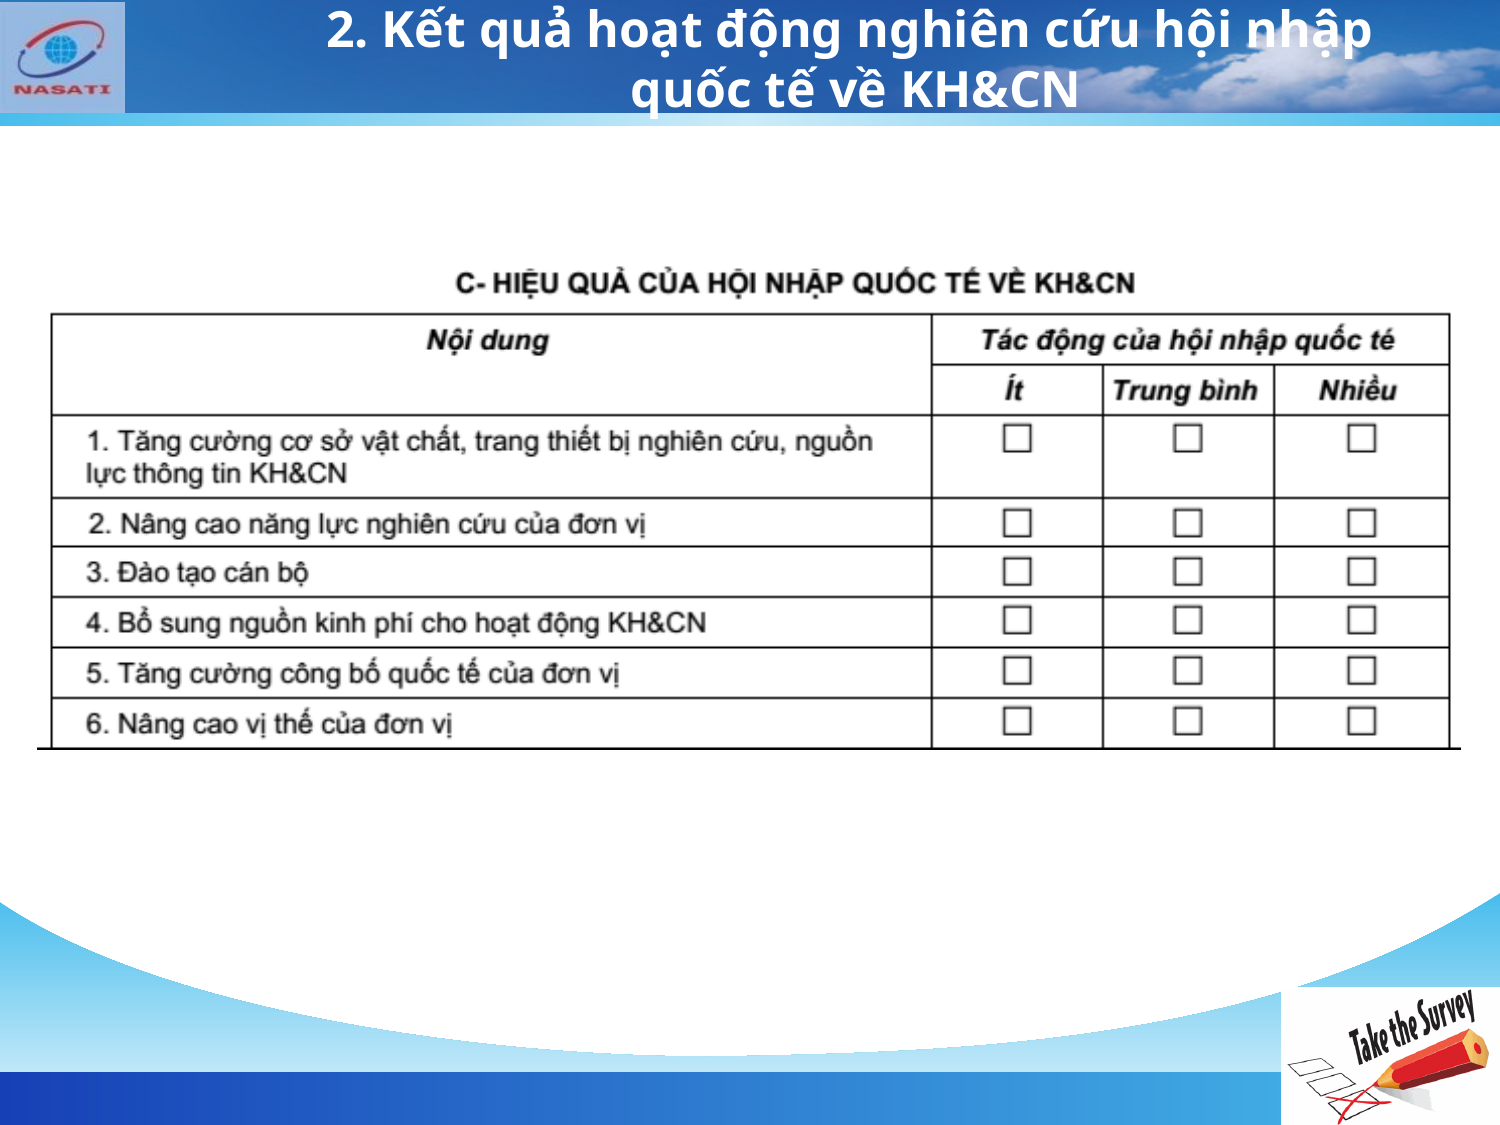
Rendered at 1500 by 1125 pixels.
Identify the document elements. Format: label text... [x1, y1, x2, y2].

picture [1281, 987, 1500, 1125]
picture [0, 0, 1500, 114]
title 2. Kết quả hoạt động nghiên cứu hội nhập quốc tế về KH&CN [125, 11, 1500, 104]
picture [37, 249, 1461, 750]
